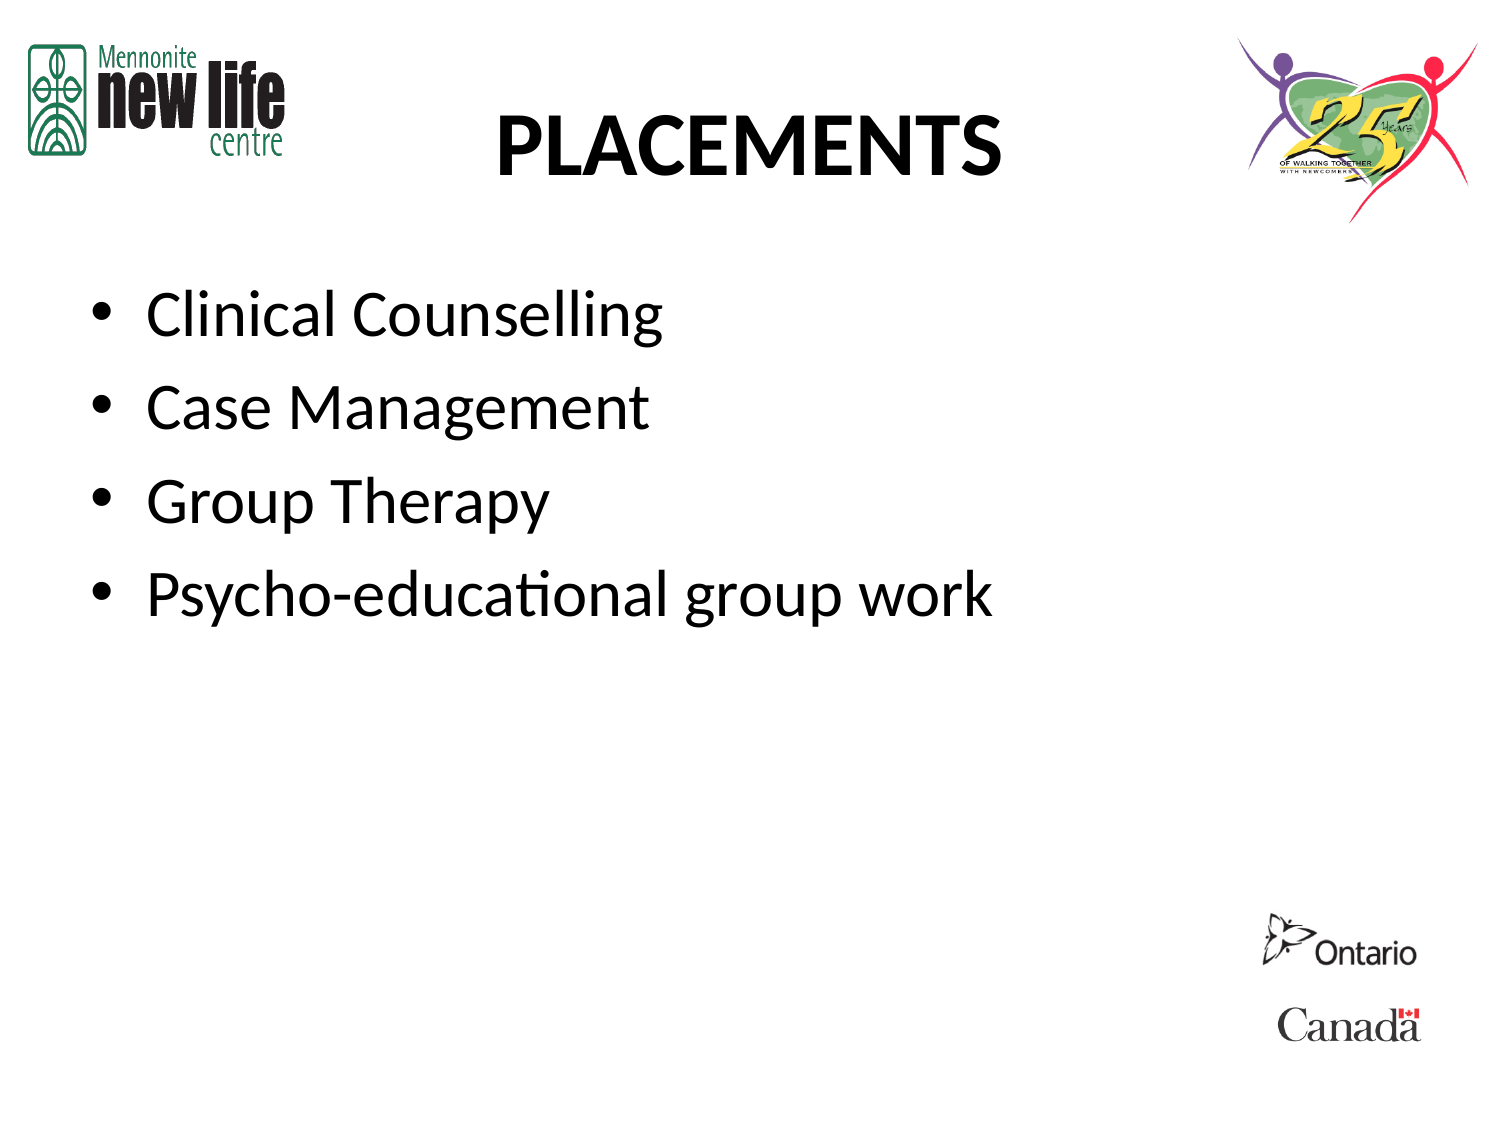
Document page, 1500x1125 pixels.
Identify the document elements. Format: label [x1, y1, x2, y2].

text_box [24, 37, 1478, 1088]
